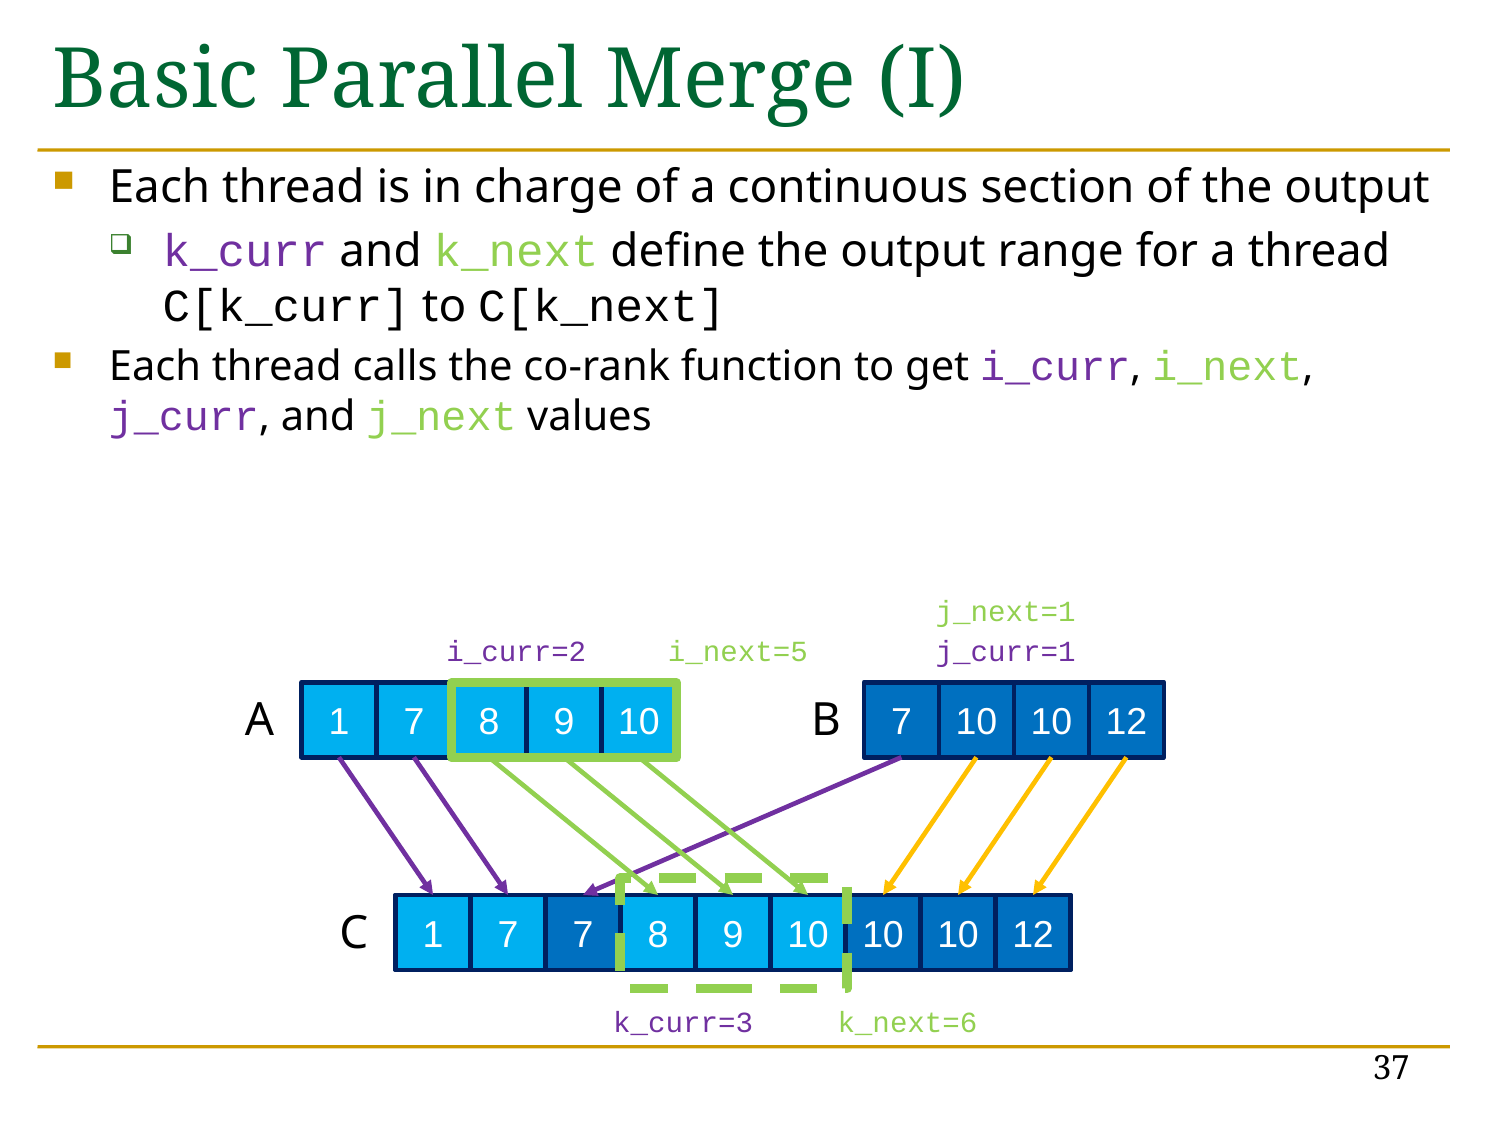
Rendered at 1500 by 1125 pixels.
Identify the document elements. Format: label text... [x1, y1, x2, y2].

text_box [395, 902, 1071, 971]
text_box 1 [301, 682, 376, 758]
text_box A [229, 682, 289, 753]
text_box k_next=6 [822, 996, 993, 1039]
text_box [338, 756, 413, 896]
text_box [957, 756, 1032, 896]
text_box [882, 756, 957, 896]
text_box 10 [938, 682, 1013, 755]
text_box 7 [376, 682, 450, 755]
text_box B [796, 682, 856, 753]
text_box j_next=1 [920, 584, 1091, 635]
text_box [488, 756, 563, 896]
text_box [413, 756, 488, 896]
text_box 7 [863, 682, 938, 755]
text_box [618, 977, 849, 991]
text_box i_curr=2 [431, 624, 602, 675]
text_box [563, 756, 638, 896]
text_box k_curr=3 [598, 996, 769, 1039]
text_box k0=3 [606, 1039, 707, 1046]
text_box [1032, 756, 1127, 896]
text_box k1=6 [830, 1039, 931, 1046]
text_box i_next=5 [653, 624, 823, 675]
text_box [638, 756, 809, 896]
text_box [809, 756, 882, 896]
list Each thread is in charge of a continuous section of the output k_curr and k_next define the output range for a thread C[k_curr] to C[k_next] Each thread calls the co-rank function to get i_curr, i_next, j_curr, and j_next values [37, 148, 1451, 1048]
slide_number 37 [1074, 1023, 1426, 1100]
text_box 12 [1088, 682, 1164, 758]
text_box [450, 681, 678, 755]
text_box j_curr=1 [920, 635, 1091, 675]
title Basic Parallel Merge (I) [37, 0, 1451, 148]
text_box 10 [1013, 682, 1088, 755]
text_box C [324, 894, 384, 965]
